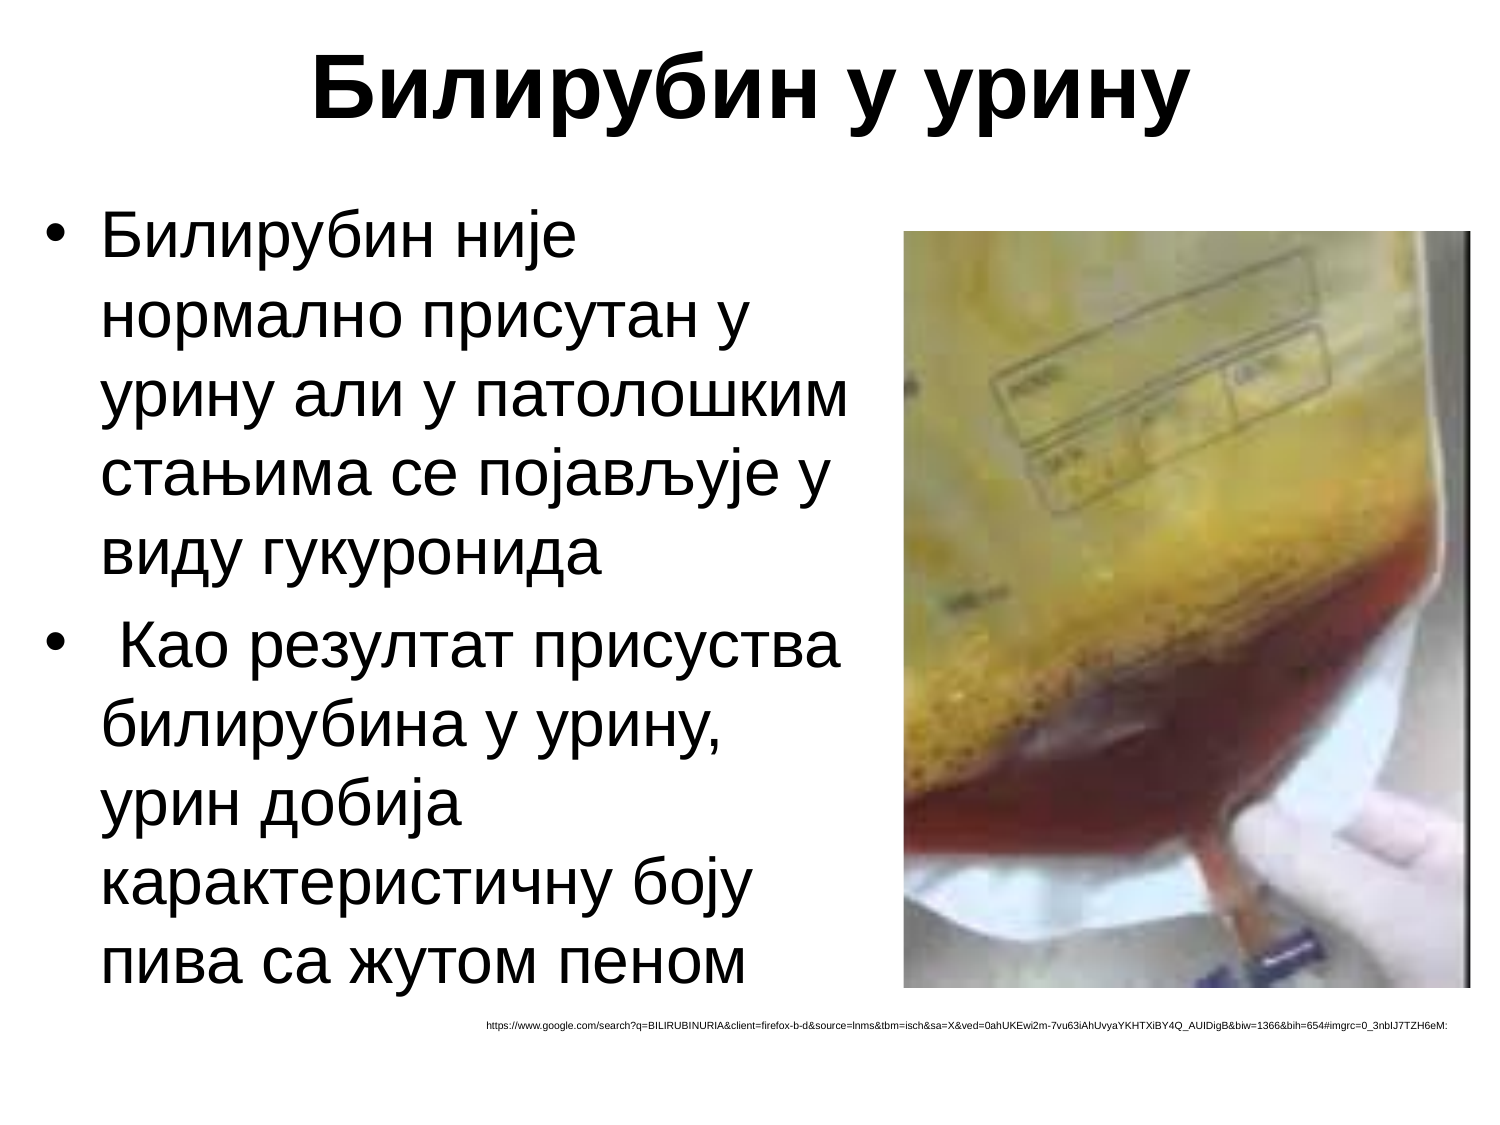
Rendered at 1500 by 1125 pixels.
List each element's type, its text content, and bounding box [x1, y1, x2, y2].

title Билирубин у урину [76, 0, 1427, 163]
text_box https://www.google.com/search?q=BILIRUBINURIA&client=firefox-b-d&source=lnms&tbm=isch&sa=X&ved=0ahUKEwi2m-7vu63iAhUvyaYKHTXiBY4Q_AUIDigB&biw=1366&bih=654#imgrc=0_3nbIJ7TZH6eM: [471, 1011, 1466, 1039]
picture [903, 231, 1471, 989]
list Билирубин није нормално присутан у урину али у патолошким стањима се појављује у виду гукуронида Као резултат присуства билирубина у урину, урин добија карактеристичну боју пива са жутом пеном [29, 184, 869, 1083]
